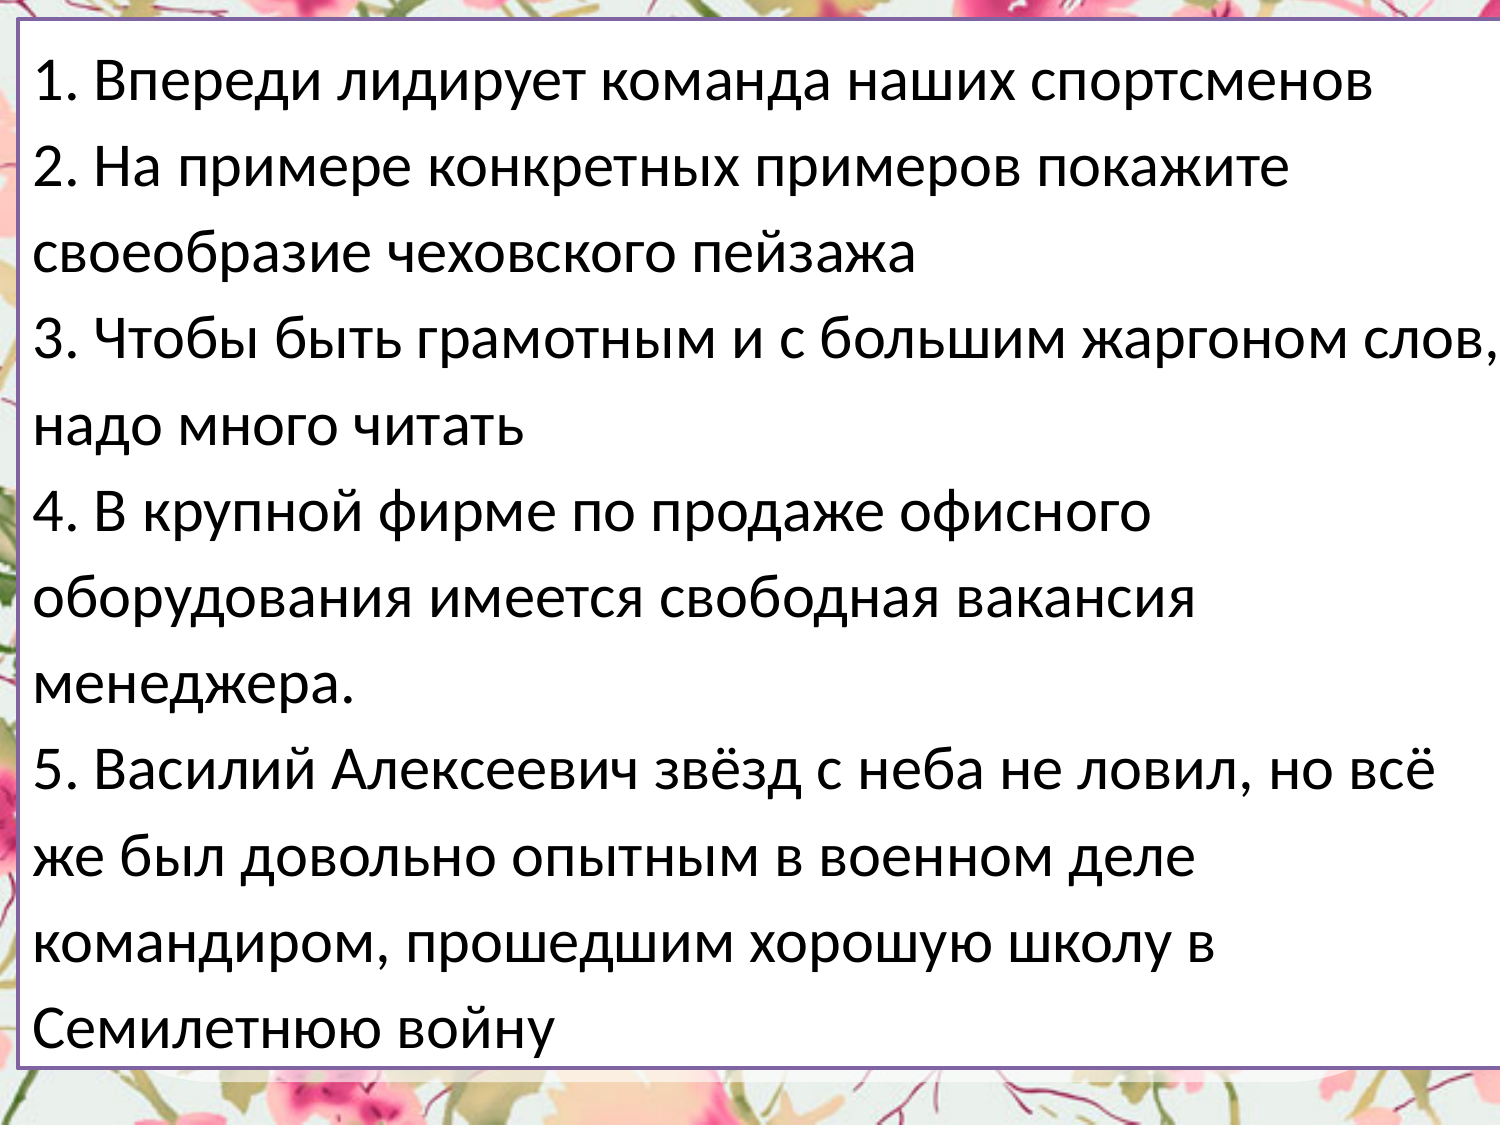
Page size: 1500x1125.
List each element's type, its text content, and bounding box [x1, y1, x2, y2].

picture [0, 0, 1500, 1125]
text_box 1. Впереди лидирует команда наших спортсменов 2. На примере конкретных примеров покажите своеобразие чеховского пейзажа 3. Чтобы быть грамотным и с большим жаргоном слов, надо много читать 4. В крупной фирме по продаже офисного оборудования имеется свободная вакансия менеджера. 5. Василий Алексеевич звёзд с неба не ловил, но всё же был довольно опытным в военном деле командиром, прошедшим хорошую школу в Семилетнюю войну [16, 17, 1500, 1070]
